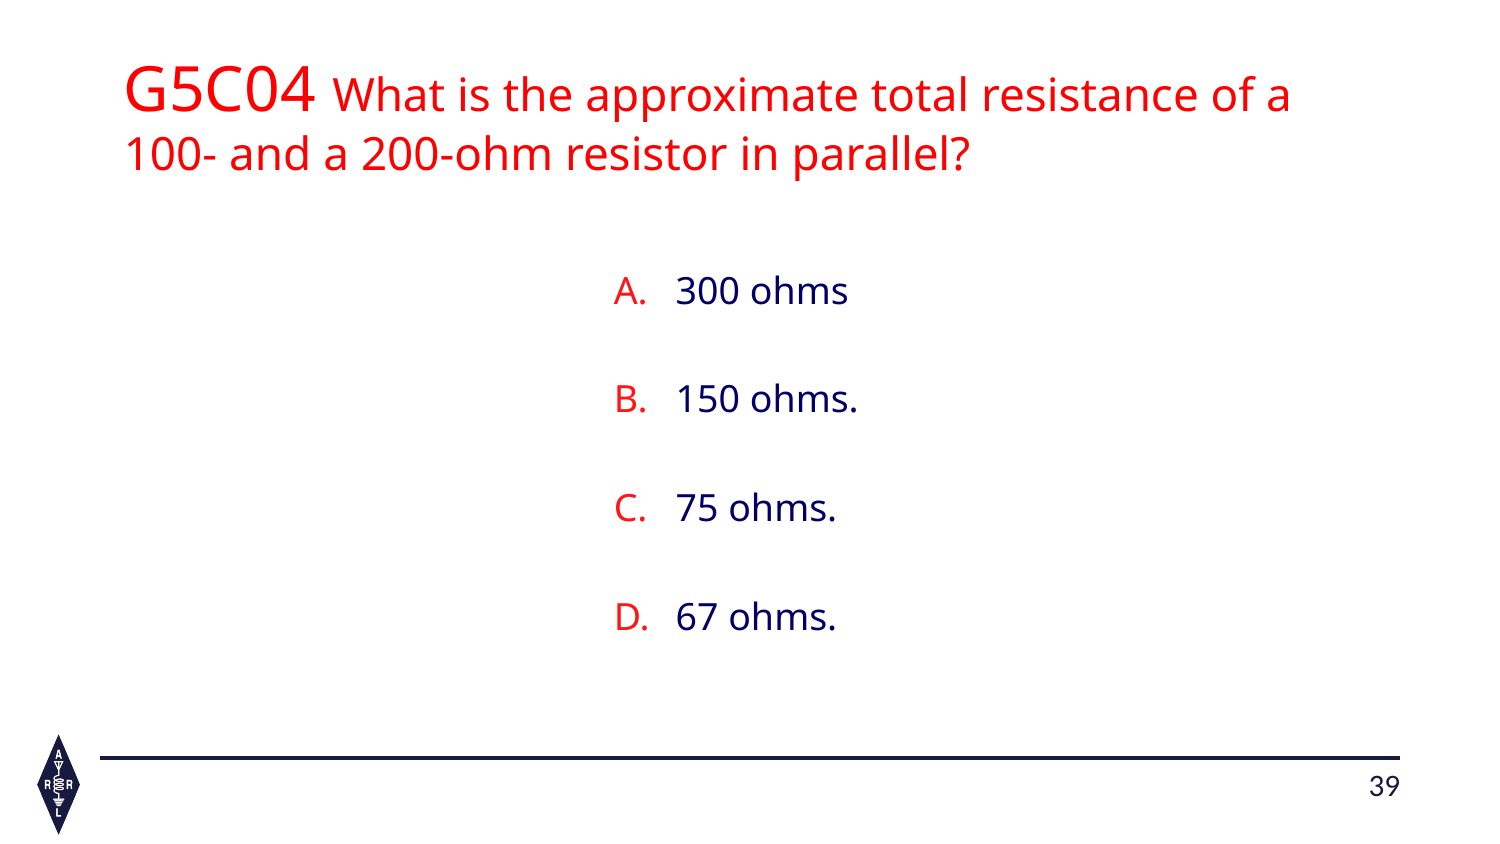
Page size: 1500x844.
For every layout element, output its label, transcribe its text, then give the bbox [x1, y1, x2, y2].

slide_number 39 [1302, 761, 1400, 807]
picture [37, 734, 80, 835]
